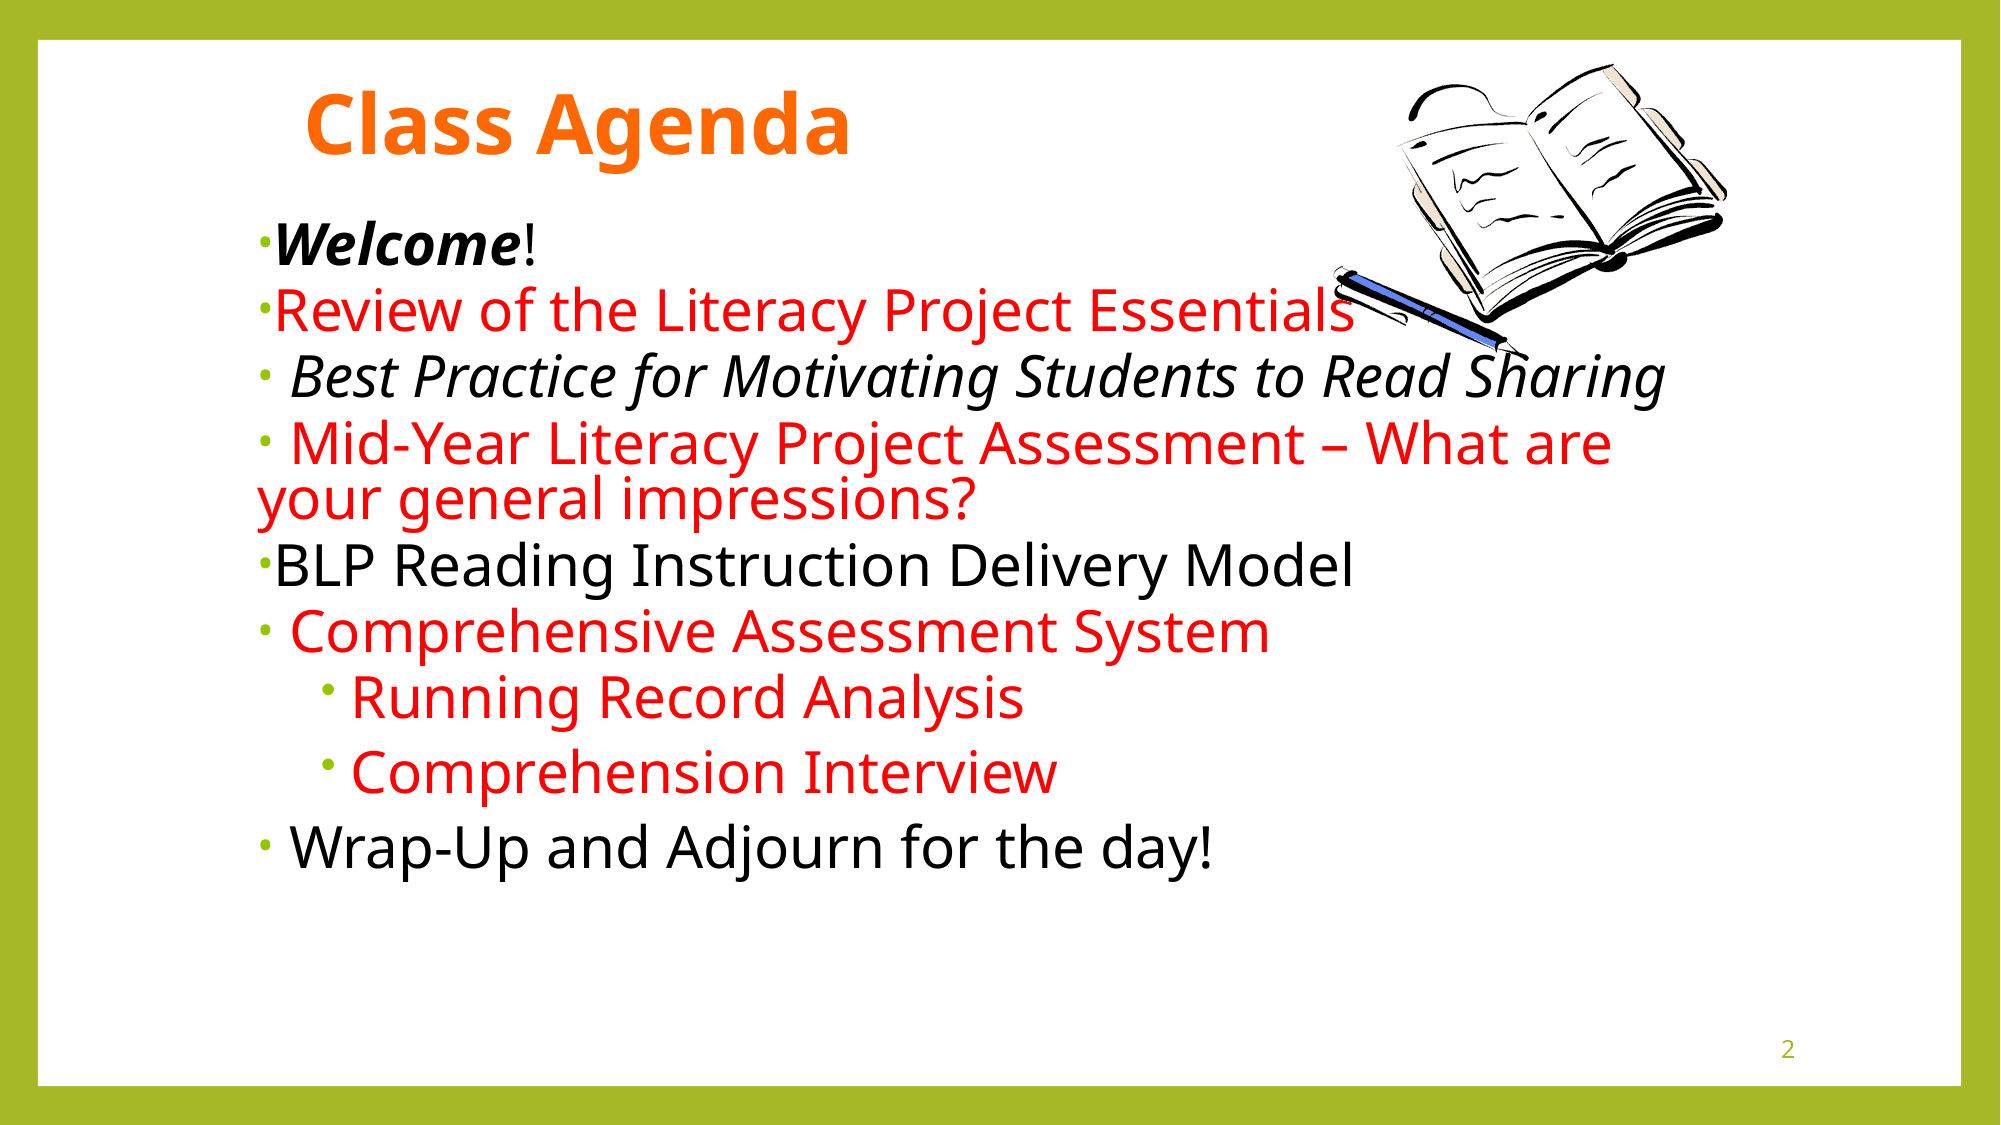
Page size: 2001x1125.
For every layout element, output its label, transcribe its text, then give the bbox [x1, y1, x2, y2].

picture [1328, 63, 1728, 362]
list Welcome! Review of the Literacy Project Essentials Best Practice for Motivating Students to Read Sharing Mid-Year Literacy Project Assessment – What are your general impressions? BLP Reading Instruction Delivery Model Comprehensive Assessment System Running Record Analysis Comprehension Interview Wrap-Up and Adjourn for the day! [237, 212, 1685, 1125]
title Class Agenda [288, 33, 1189, 212]
slide_number 2 [1530, 1020, 1811, 1081]
